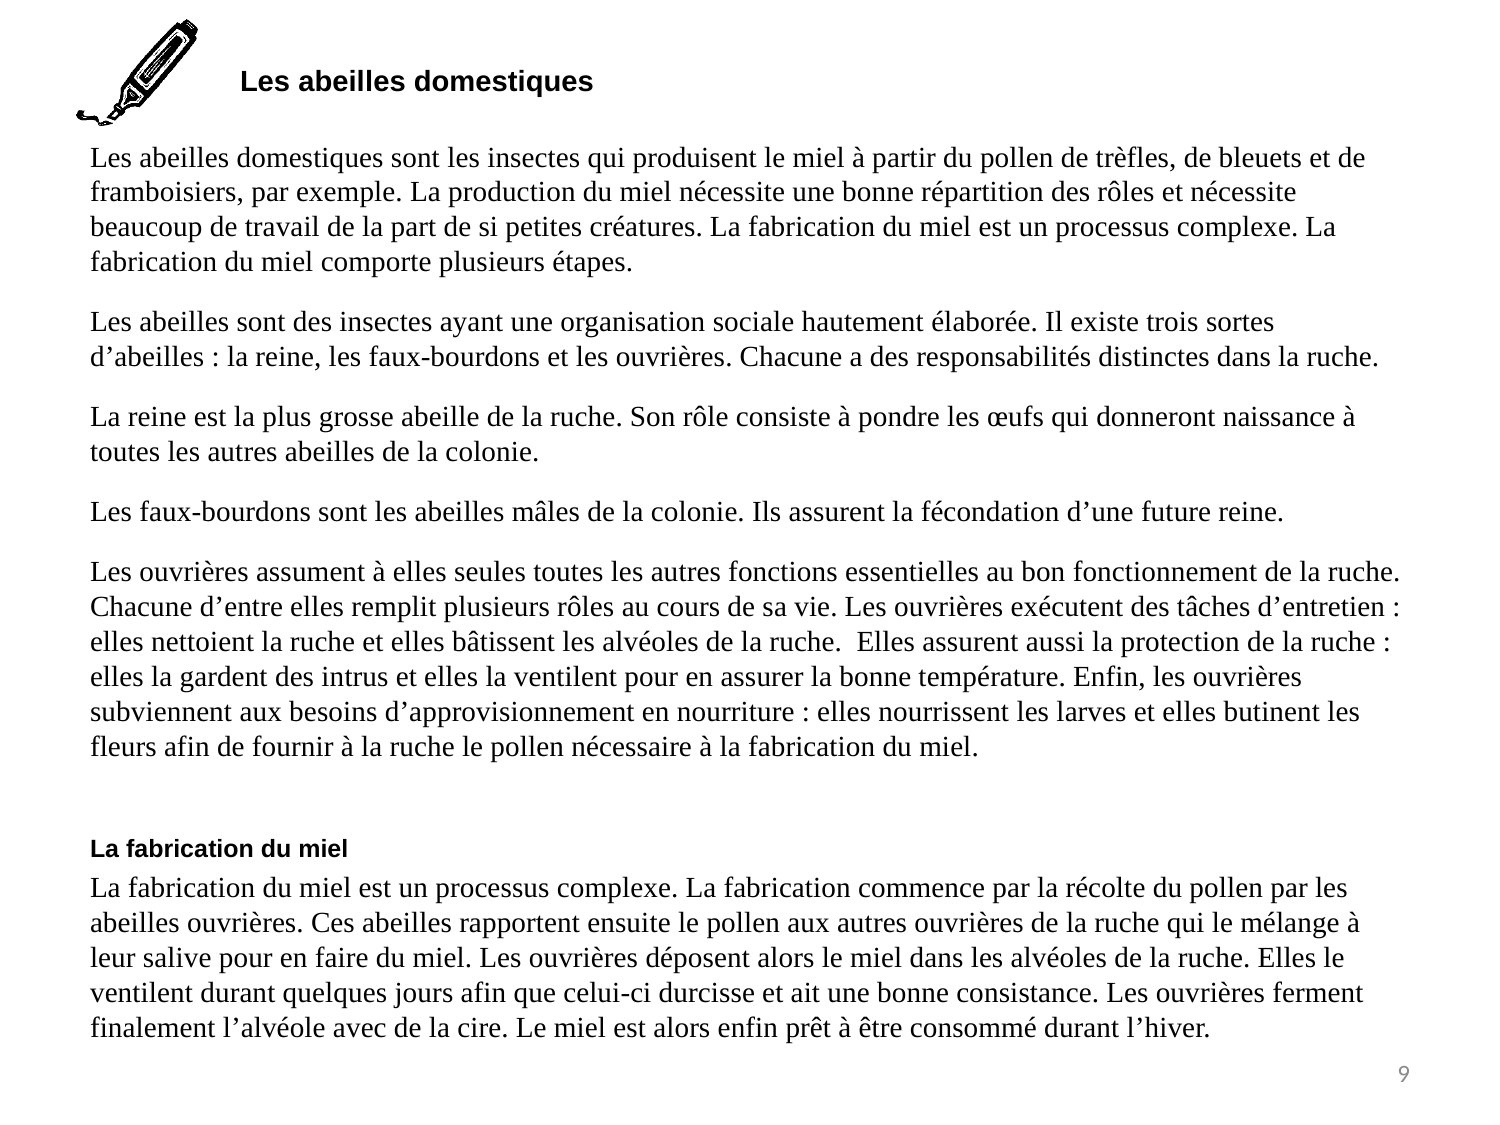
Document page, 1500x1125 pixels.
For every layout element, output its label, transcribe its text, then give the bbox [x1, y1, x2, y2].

slide_number 9 [1074, 1042, 1425, 1103]
picture [76, 18, 198, 126]
list Les abeilles domestiques Les abeilles domestiques sont les insectes qui produisent le miel à partir du pollen de trèfles, de bleuets et de framboisiers, par exemple. La production du miel nécessite une bonne répartition des rôles et nécessite beaucoup de travail de la part de si petites créatures. La fabrication du miel est un processus complexe. La fabrication du miel comporte plusieurs étapes. Les abeilles sont des insectes ayant une organisation sociale hautement élaborée. Il existe trois sortes d’abeilles : la reine, les faux-bourdons et les ouvrières. Chacune a des responsabilités distinctes dans la ruche. La reine est la plus grosse abeille de la ruche. Son rôle consiste à pondre les œufs qui donneront naissance à toutes les autres abeilles de la colonie. Les faux-bourdons sont les abeilles mâles de la colonie. Ils assurent la fécondation d’une future reine. Les ouvrières assument à elles seules toutes les autres fonctions essentielles au bon fonctionnement de la ruche. Chacune d’entre elles remplit plusieurs rôles au cours de sa vie. Les ouvrières exécutent des tâches d’entretien : elles nettoient la ruche et elles bâtissent les alvéoles de la ruche. Elles assurent aussi la protection de la ruche : elles la gardent des intrus et elles la ventilent pour en assurer la bonne température. Enfin, les ouvrières subviennent aux besoins d’approvisionnement en nourriture : elles nourrissent les larves et elles butinent les fleurs afin de fournir à la ruche le pollen nécessaire à la fabrication du miel. La fabrication du miel La fabrication du miel est un processus complexe. La fabrication commence par la récolte du pollen par les abeilles ouvrières. Ces abeilles rapportent ensuite le pollen aux autres ouvrières de la ruche qui le mélange à leur salive pour en faire du miel. Les ouvrières déposent alors le miel dans les alvéoles de la ruche. Elles le ventilent durant quelques jours afin que celui-ci durcisse et ait une bonne consistance. Les ouvrières ferment finalement l’alvéole avec de la cire. Le miel est alors enfin prêt à être consommé durant l’hiver. [75, 54, 1424, 1094]
